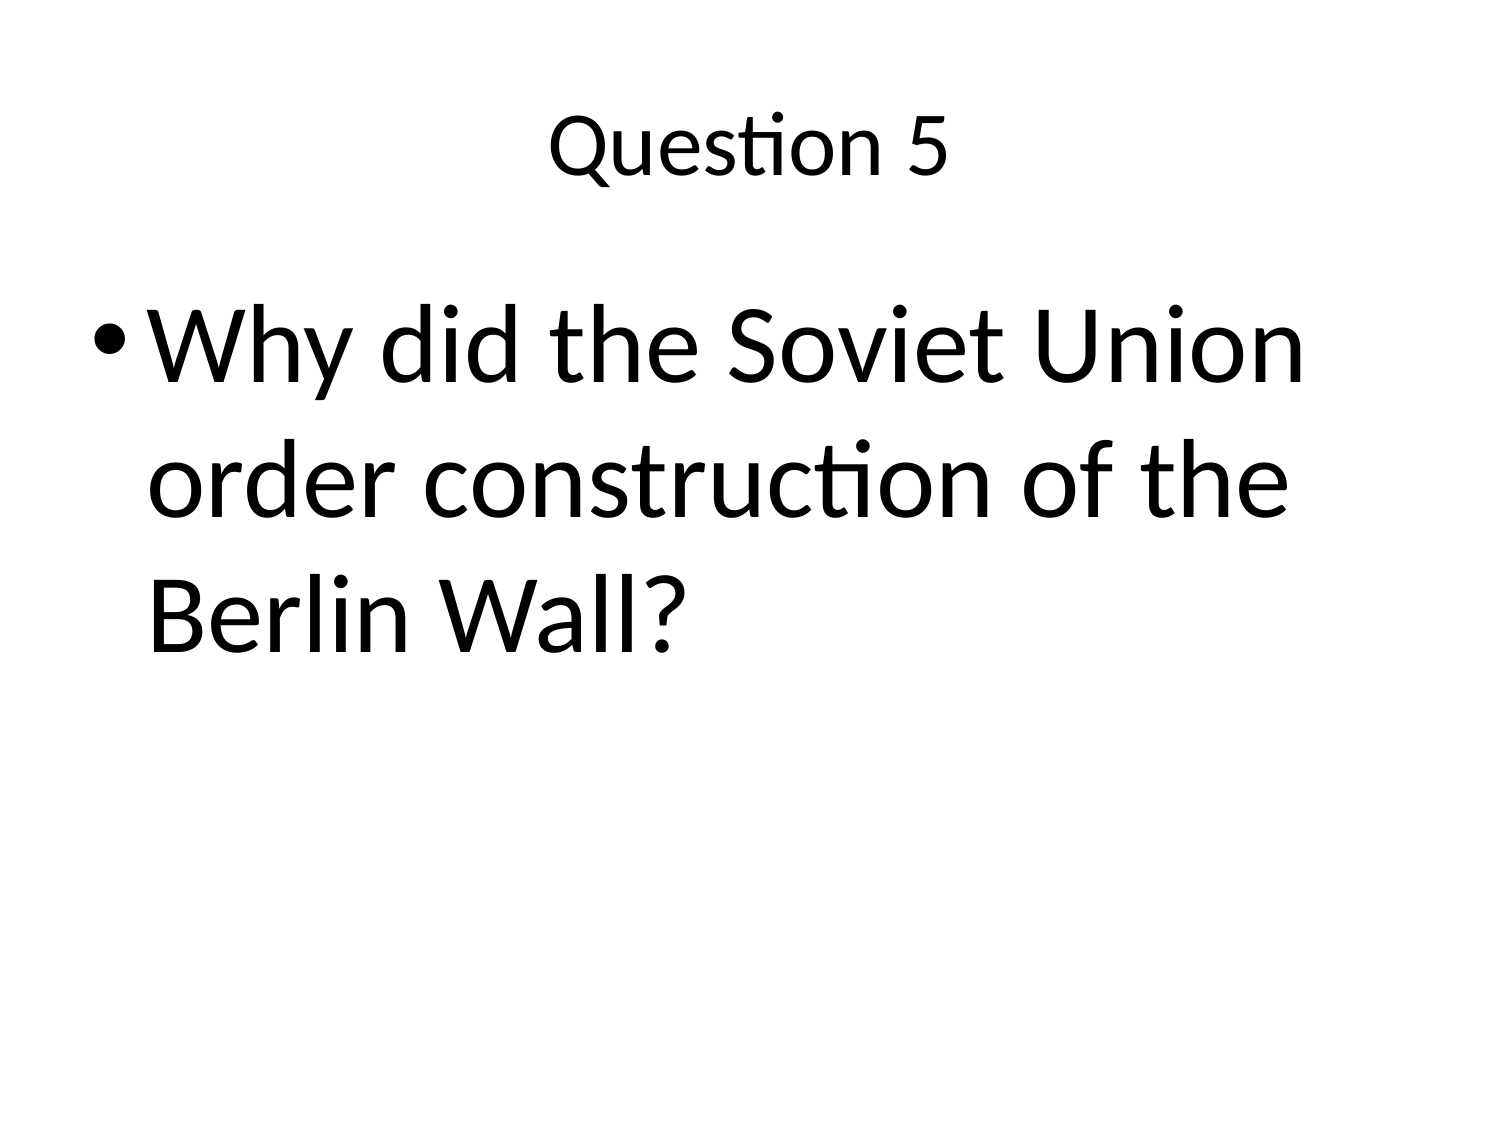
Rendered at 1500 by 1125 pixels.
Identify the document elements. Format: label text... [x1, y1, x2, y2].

list Why did the Soviet Union order construction of the Berlin Wall? [75, 262, 1425, 1005]
title Question 5 [75, 45, 1425, 233]
